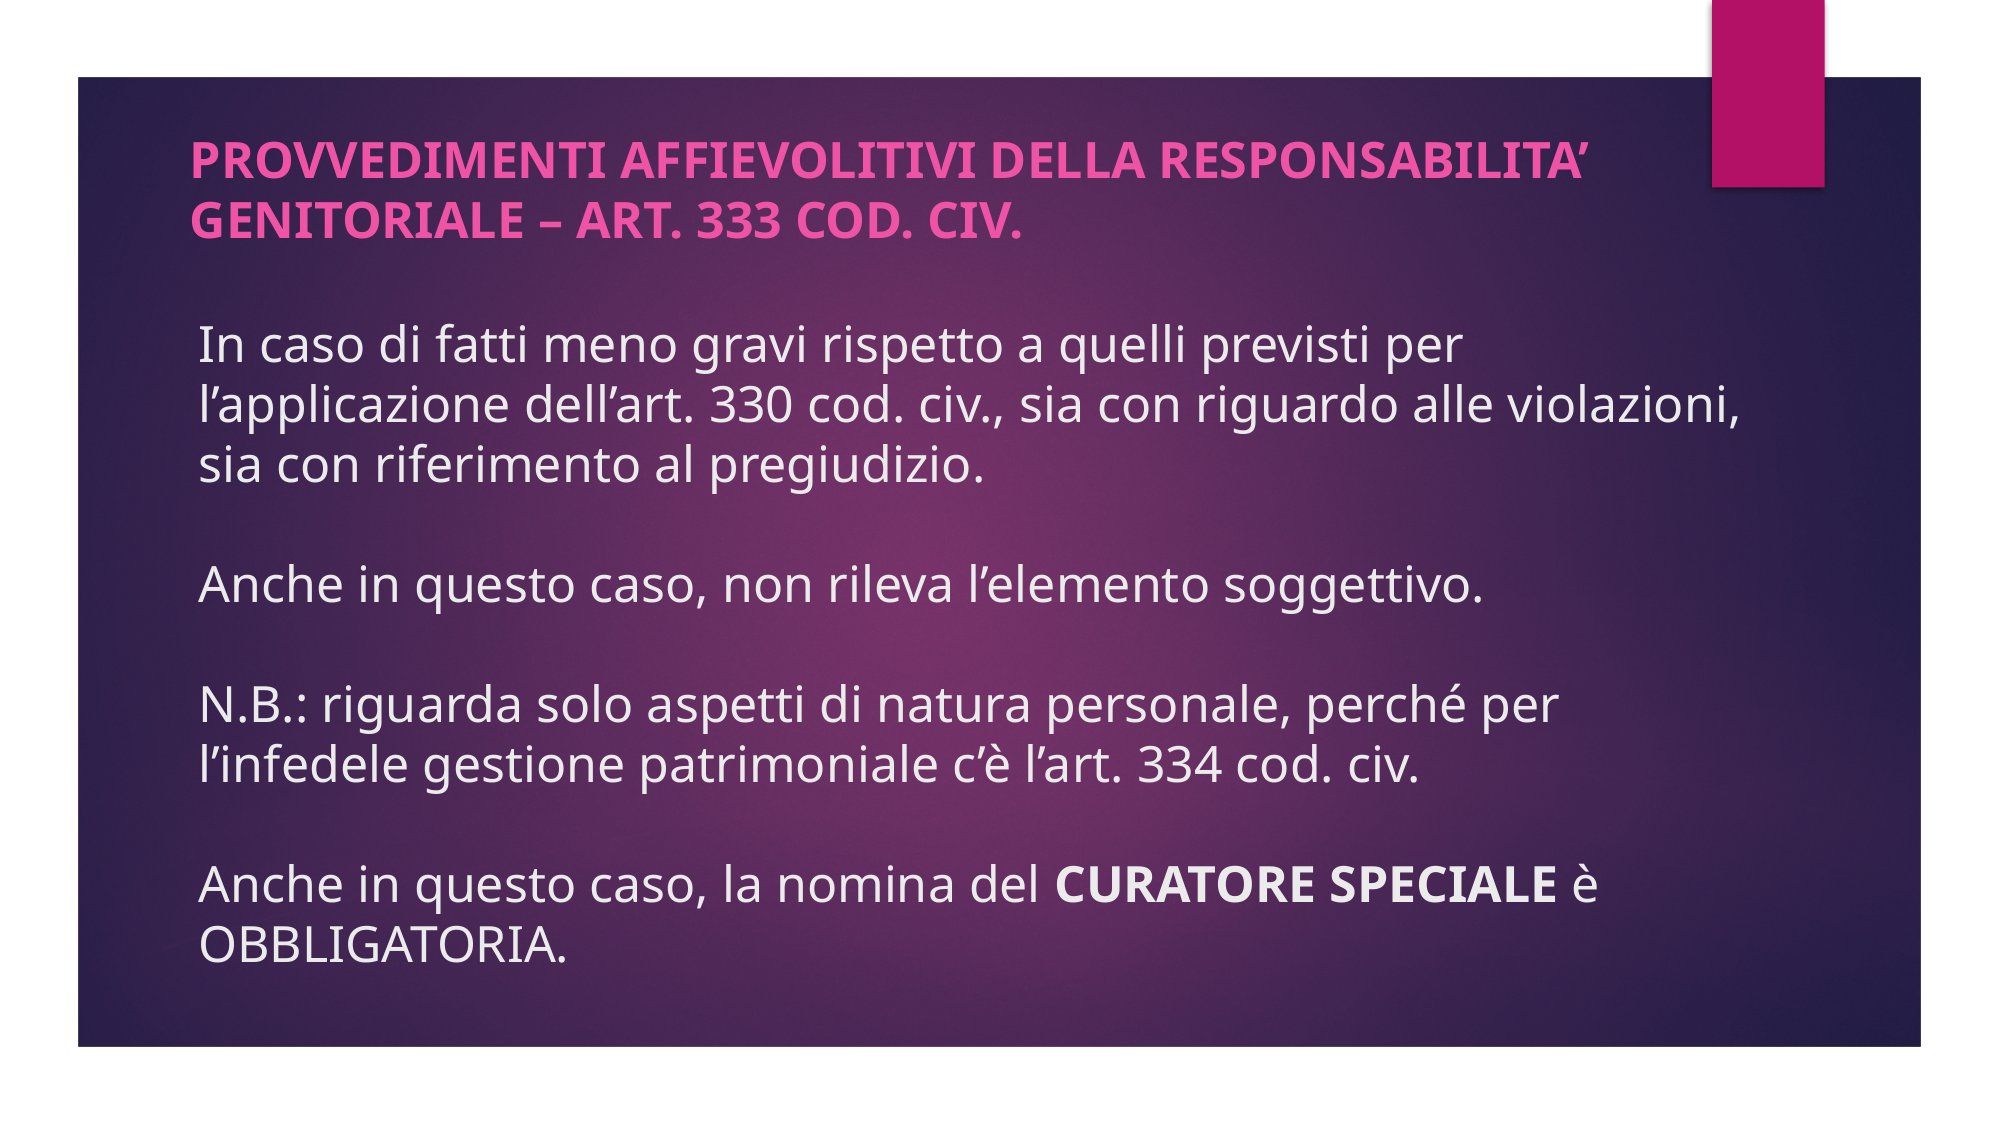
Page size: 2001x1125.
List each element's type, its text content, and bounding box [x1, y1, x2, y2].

title In caso di fatti meno gravi rispetto a quelli previsti per l’applicazione dell’art. 330 cod. civ., sia con riguardo alle violazioni, sia con riferimento al pregiudizio. Anche in questo caso, non rileva l’elemento soggettivo. N.B.: riguarda solo aspetti di natura personale, perché per l’infedele gestione patrimoniale c’è l’art. 334 cod. civ. Anche in questo caso, la nomina del CURATORE SPECIALE è OBBLIGATORIA. [183, 293, 1794, 981]
subtitle PROVVEDIMENTI AFFIEVOLITIVI DELLA responsabilita’ genitoriale – art. 333 cod. civ. [174, 120, 1630, 294]
